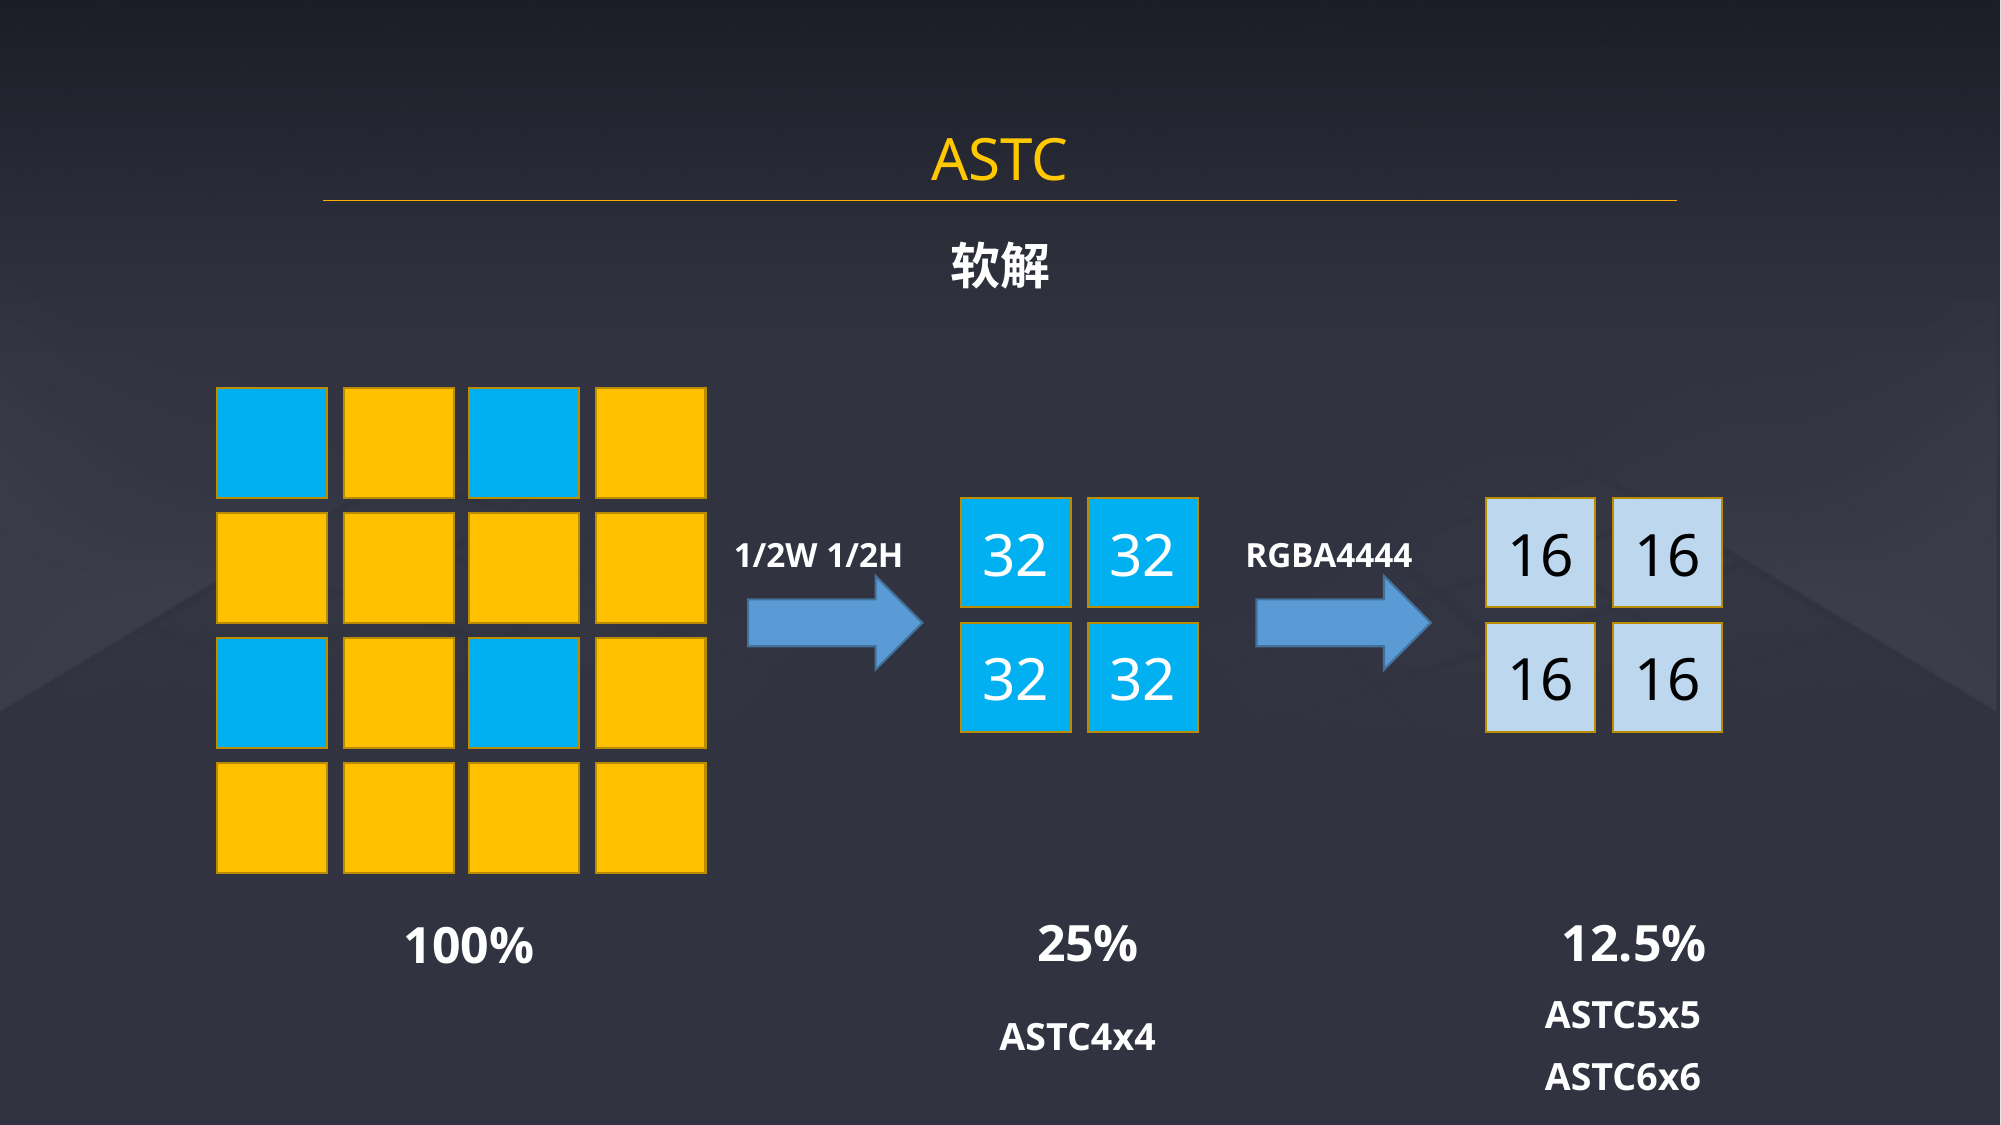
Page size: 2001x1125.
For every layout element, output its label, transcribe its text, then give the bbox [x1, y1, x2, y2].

text_box [469, 513, 579, 623]
text_box [344, 388, 454, 498]
text_box ASTC [363, 114, 1637, 200]
text_box [344, 638, 454, 748]
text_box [1485, 497, 1596, 608]
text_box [1612, 497, 1723, 608]
text_box [595, 388, 706, 498]
text_box 25% [884, 904, 1292, 980]
text_box 100% [265, 906, 673, 982]
text_box RGBA4444 [1199, 527, 1485, 582]
text_box ASTC5x5 [1537, 983, 1709, 1044]
text_box 软解 [796, 227, 1204, 303]
text_box [469, 388, 579, 498]
text_box [217, 638, 327, 748]
text_box [595, 763, 706, 873]
text_box ASTC6x6 [1537, 1045, 1709, 1106]
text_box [960, 497, 1072, 608]
picture [0, 0, 2001, 1125]
text_box [748, 582, 923, 670]
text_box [960, 622, 1072, 733]
text_box [469, 763, 579, 873]
text_box [1256, 582, 1431, 670]
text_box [1087, 497, 1199, 608]
text_box 12.5% [1430, 904, 1838, 980]
text_box [595, 638, 706, 748]
text_box [344, 513, 454, 623]
text_box [469, 638, 579, 748]
text_box [595, 513, 706, 623]
text_box ASTC4x4 [991, 1005, 1164, 1066]
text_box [1087, 622, 1199, 733]
text_box [217, 763, 327, 873]
text_box [344, 763, 454, 873]
text_box [217, 513, 327, 623]
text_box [1612, 622, 1723, 733]
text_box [1485, 622, 1596, 733]
text_box [217, 388, 327, 498]
text_box 1/2W 1/2H [615, 527, 960, 582]
